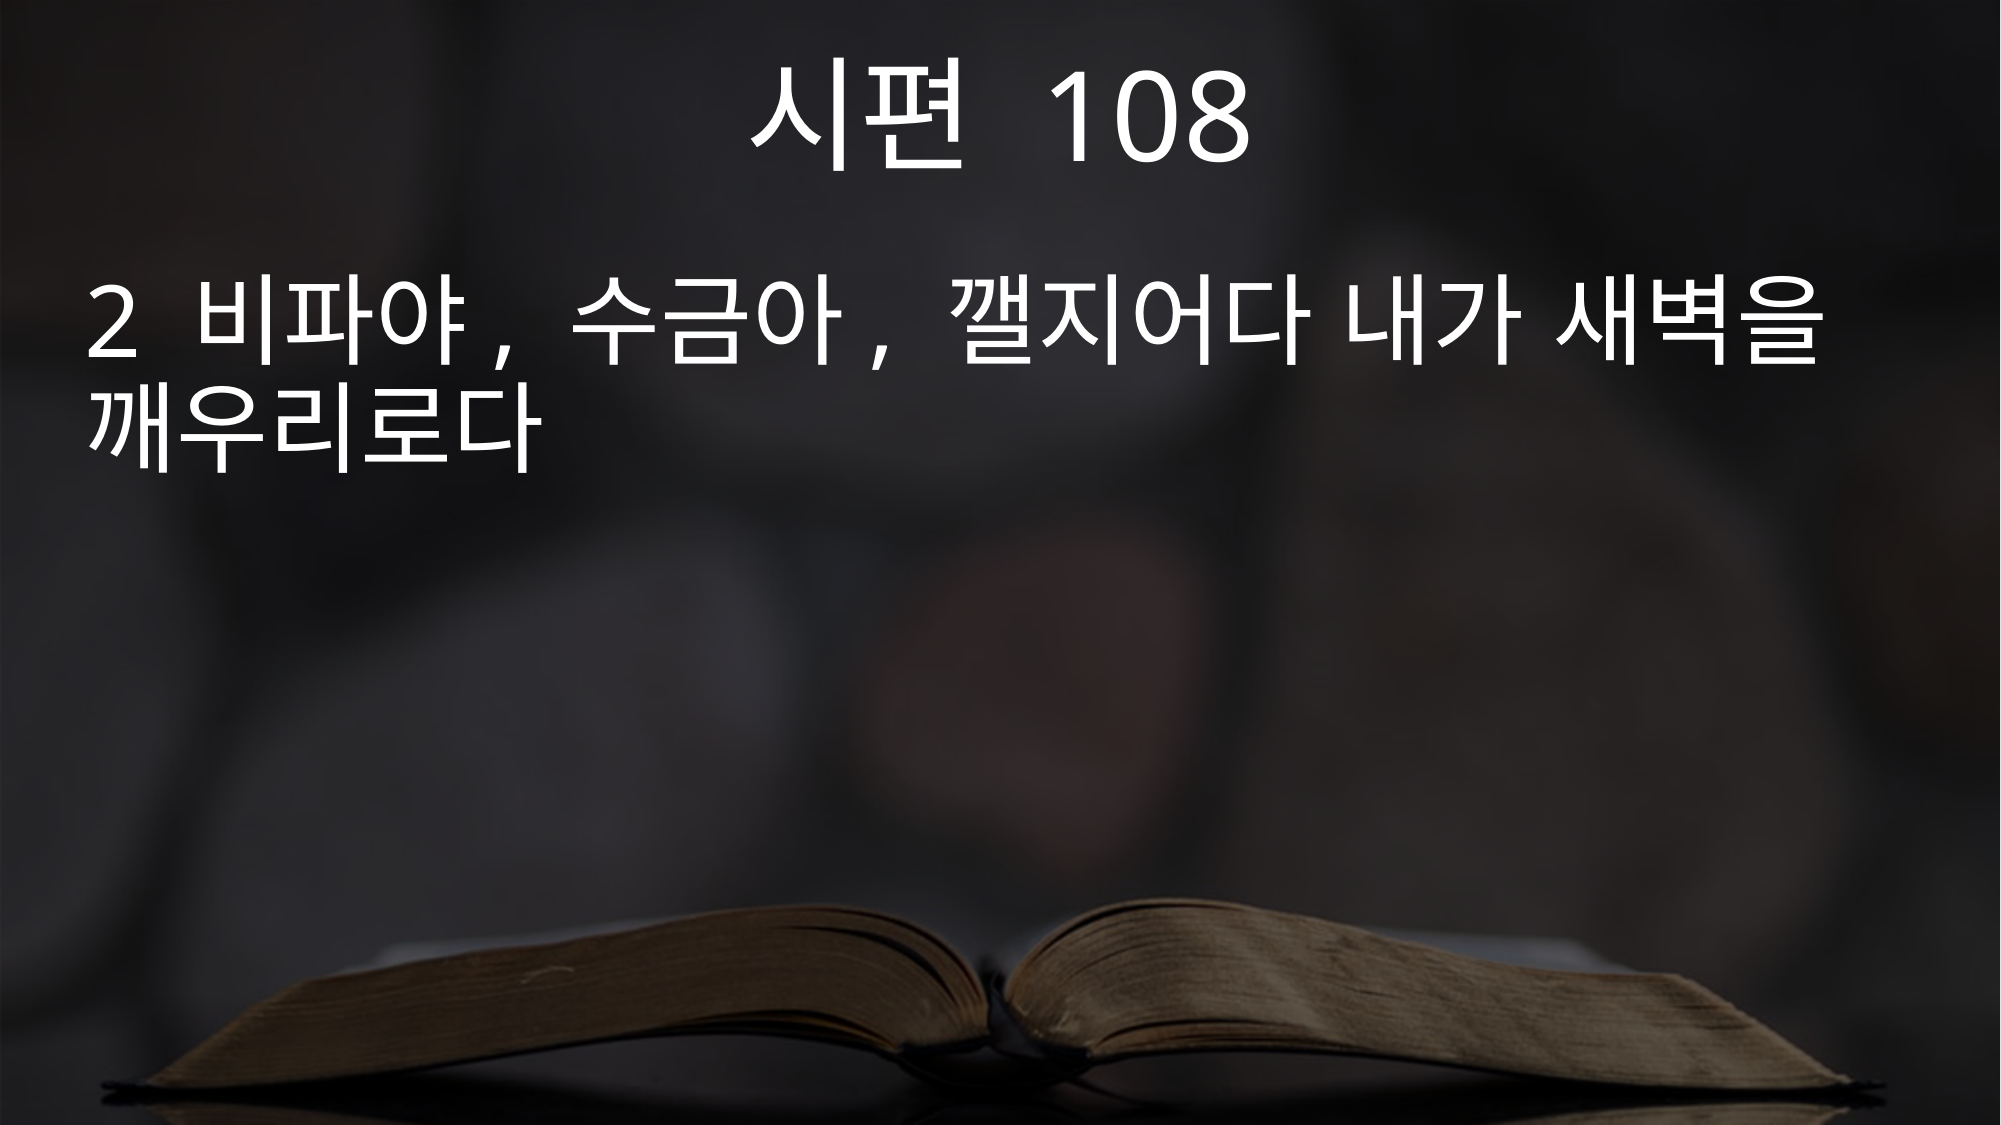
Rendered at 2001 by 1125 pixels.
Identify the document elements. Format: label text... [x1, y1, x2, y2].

footer 시편 108 [0, 32, 2000, 192]
picture [0, 0, 2001, 1125]
list 2 비파야, 수금아, 깰지어다 내가 새벽을 깨우리로다 [69, 263, 1953, 423]
